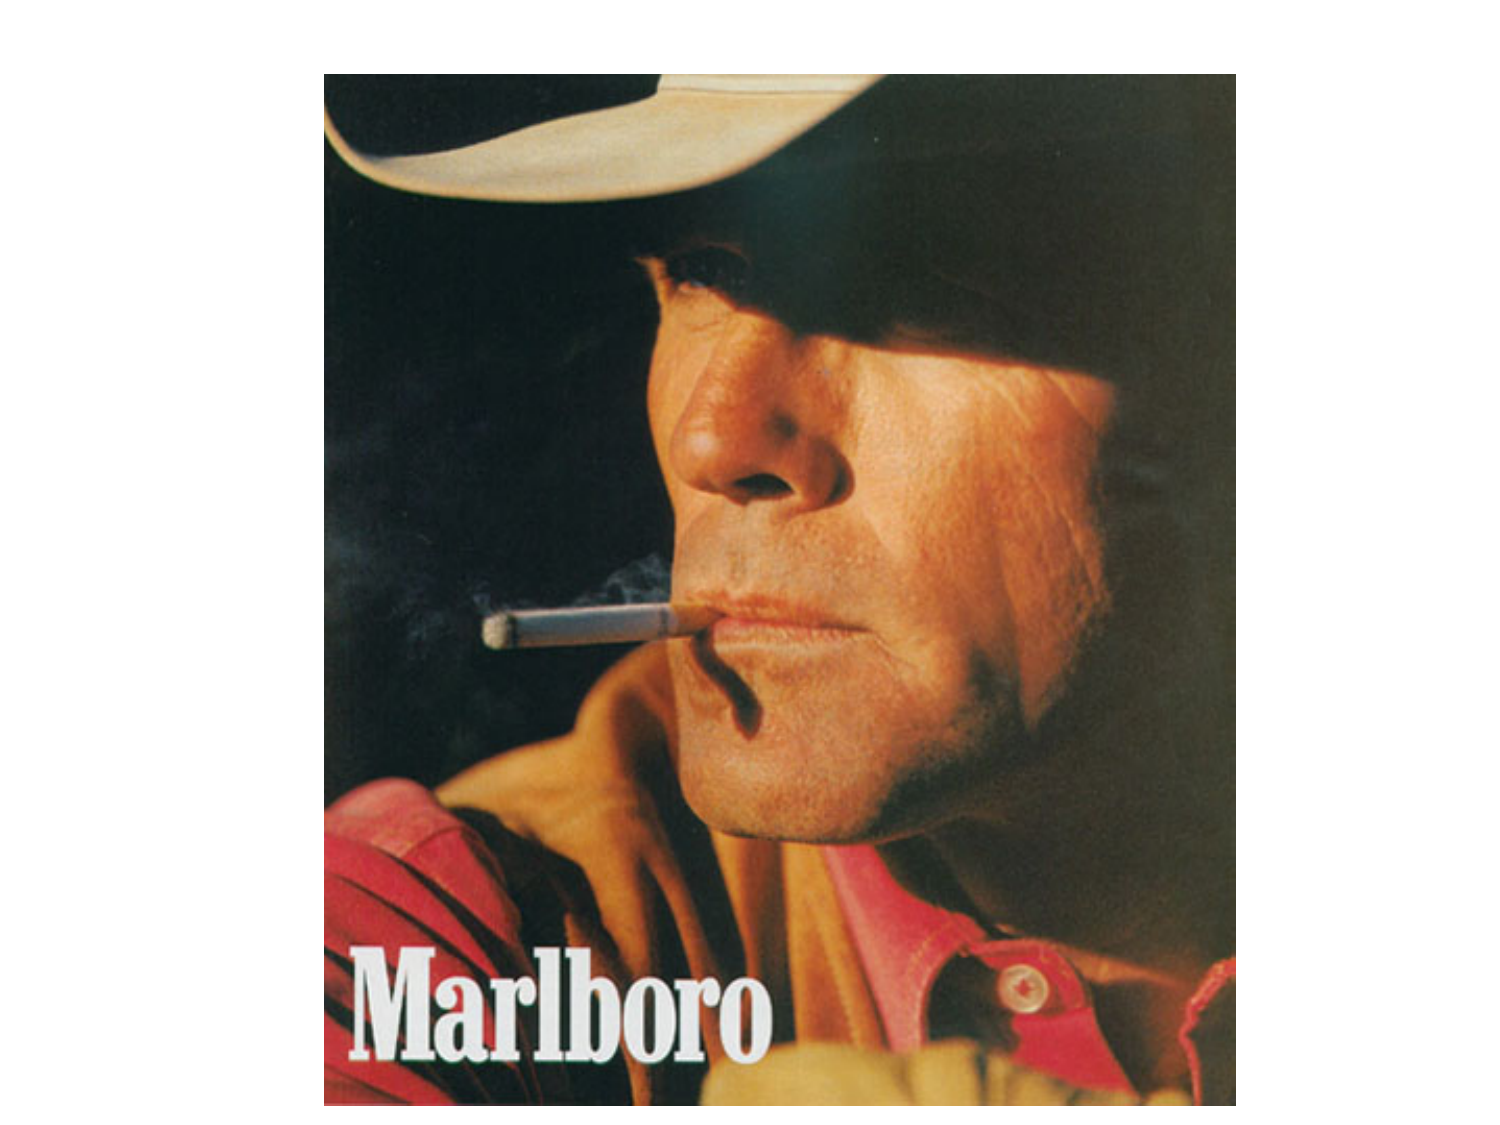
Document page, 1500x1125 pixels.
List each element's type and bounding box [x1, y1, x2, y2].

picture [324, 74, 1236, 1106]
